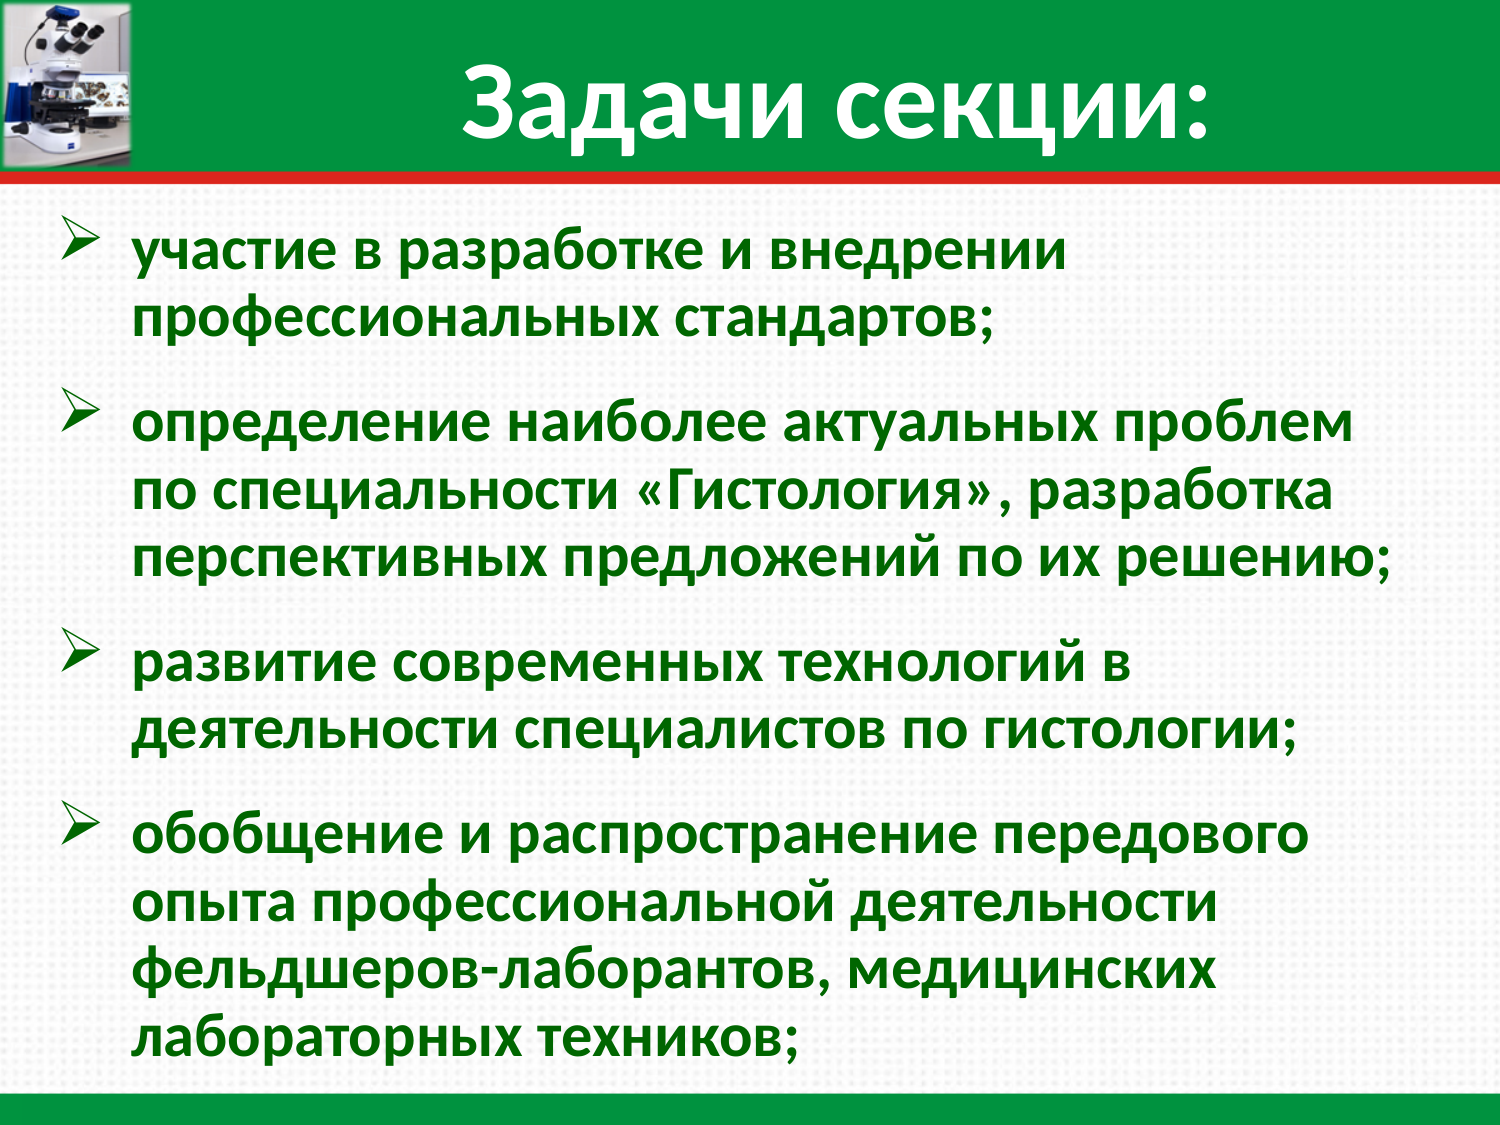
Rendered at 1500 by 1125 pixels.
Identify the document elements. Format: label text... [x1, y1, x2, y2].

picture [0, 0, 1500, 1125]
text_box Задачи секции: [446, 19, 1229, 169]
text_box участие в разработке и внедрении профессиональных стандартов; определение наиболее актуальных проблем по специальности «Гистология», разработка перспективных предложений по их решению; развитие современных технологий в деятельности специалистов по гистологии; обобщение и распространение передового опыта профессиональной деятельности фельдшеров-лаборантов, медицинских лабораторных техников; [41, 208, 1447, 1078]
